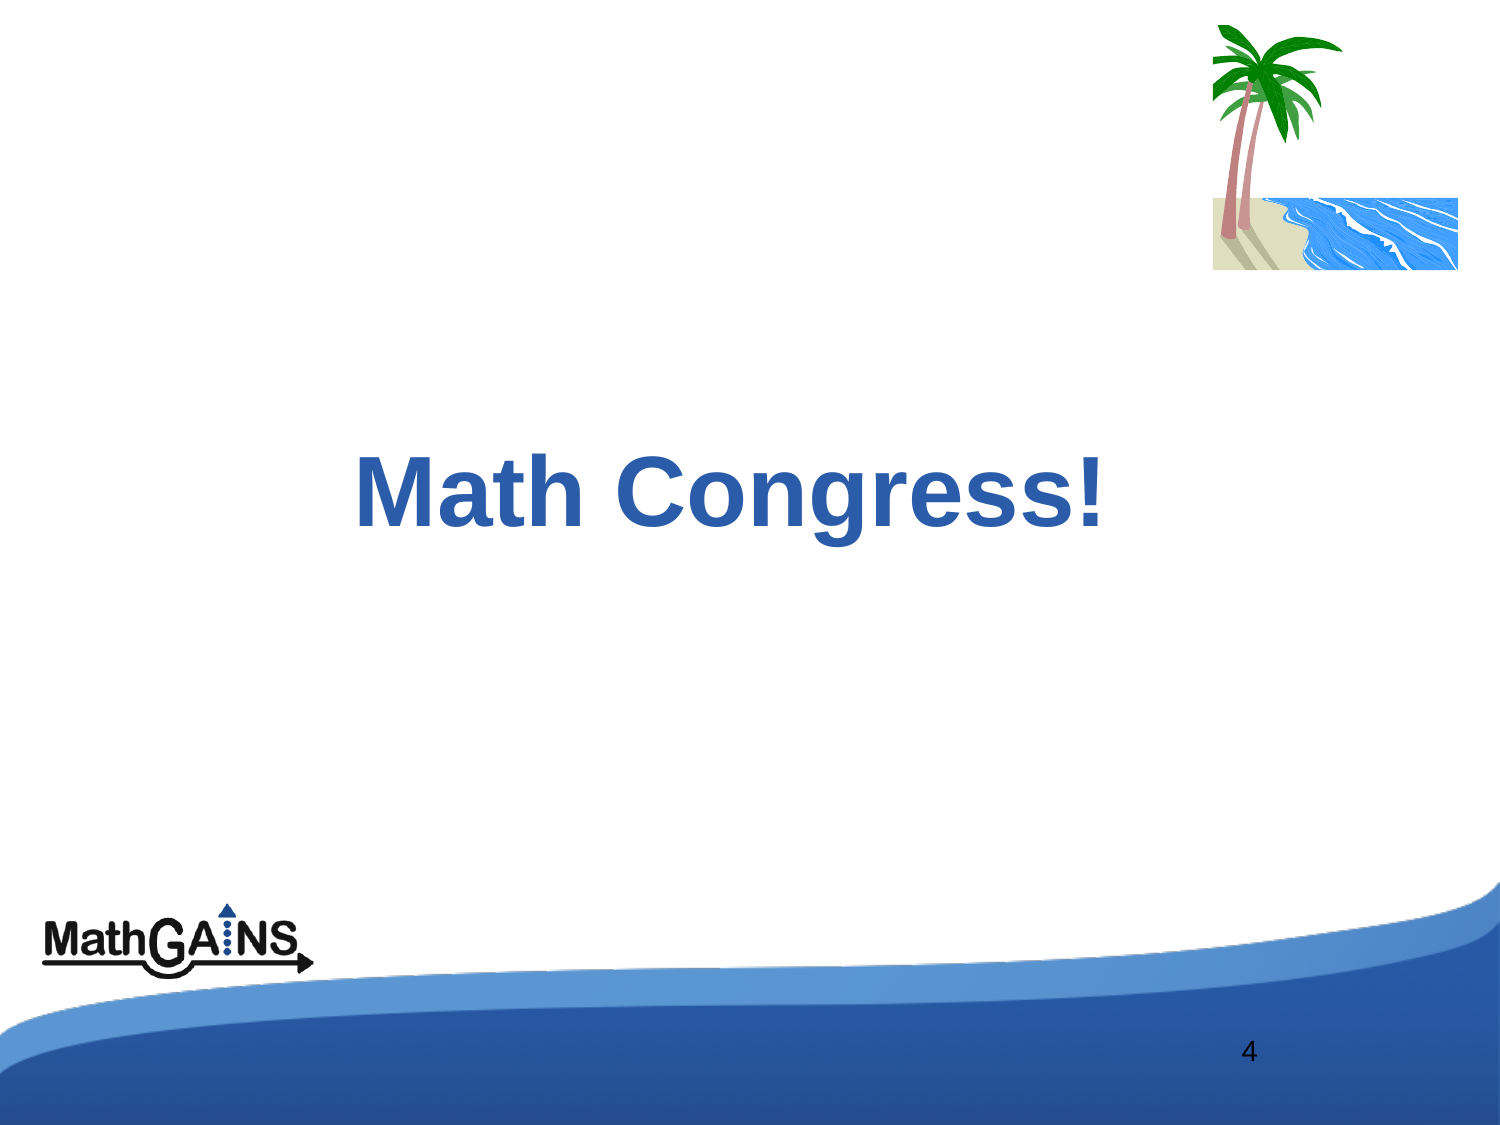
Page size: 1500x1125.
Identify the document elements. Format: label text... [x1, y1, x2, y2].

picture [0, 878, 1500, 1125]
text_box 4 [1224, 1024, 1276, 1075]
picture [1212, 24, 1459, 271]
title Math Congress! [236, 361, 1226, 611]
